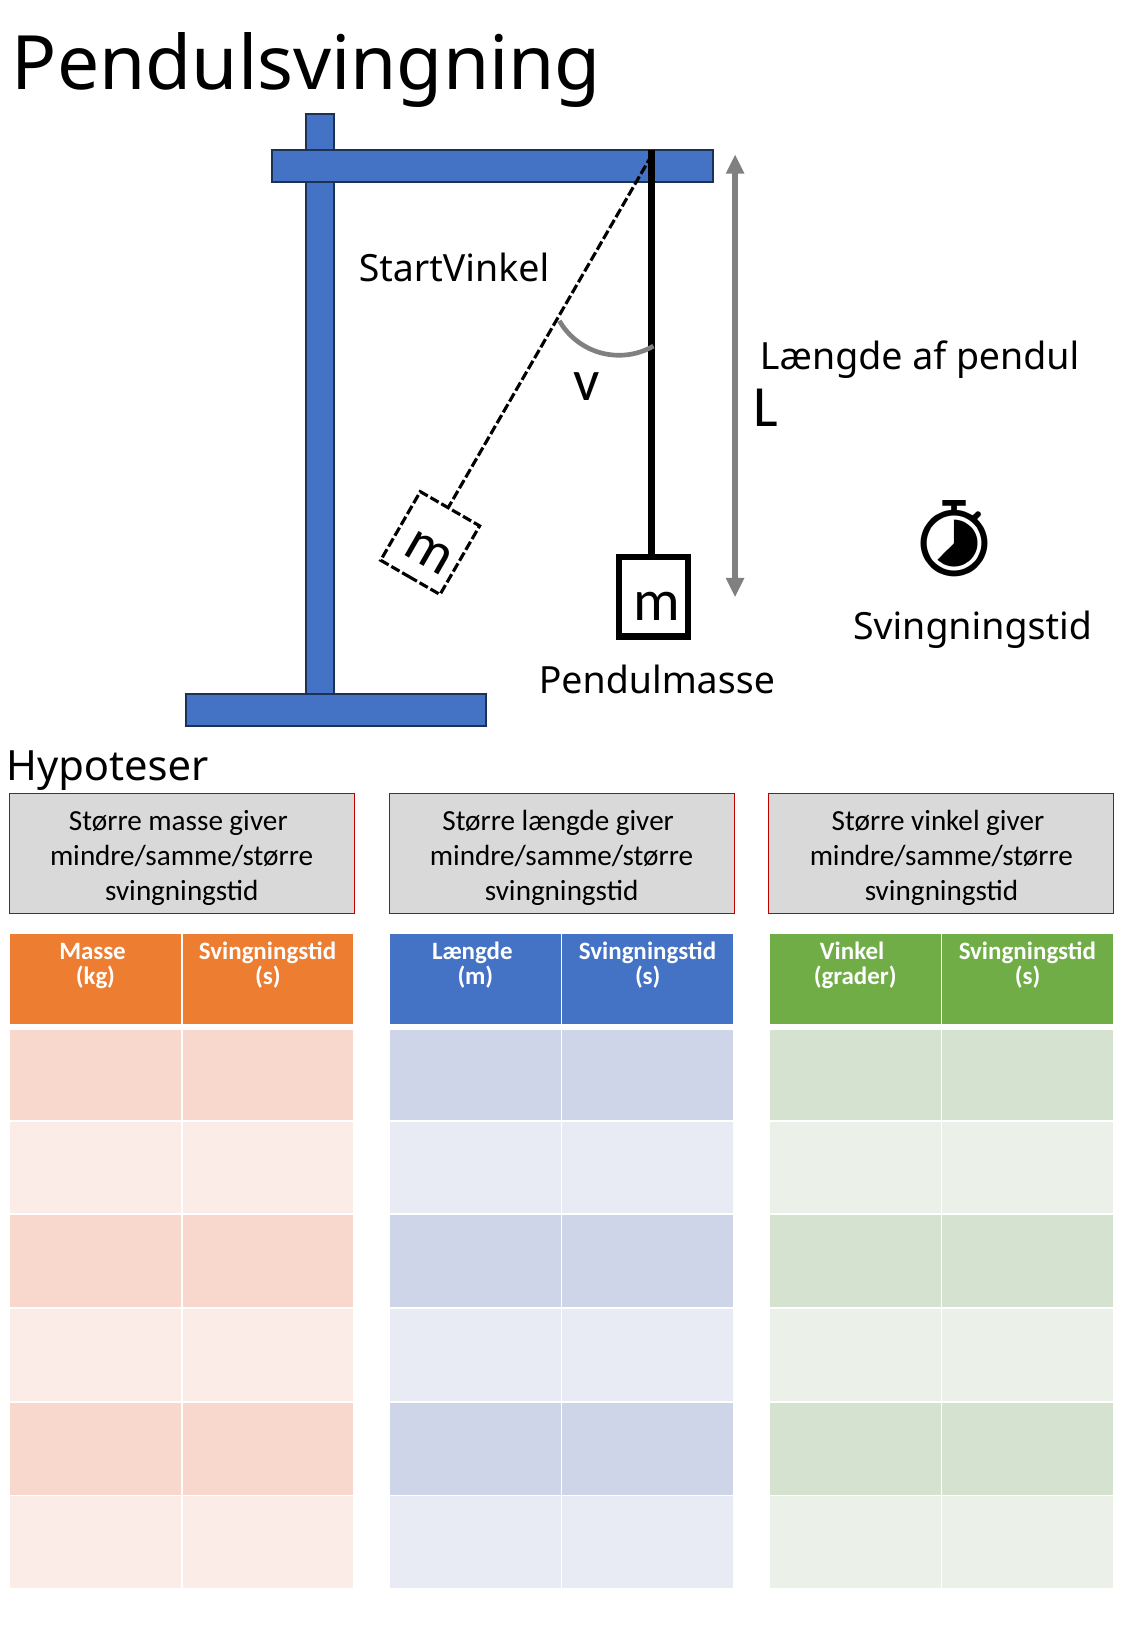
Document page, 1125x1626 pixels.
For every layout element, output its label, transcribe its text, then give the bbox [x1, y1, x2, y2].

text_box [185, 693, 487, 727]
text_box Svingningstid [838, 594, 1107, 655]
table_cell [770, 1403, 941, 1495]
table_cell [942, 1215, 1113, 1307]
table_cell [10, 1030, 181, 1120]
table_cell [770, 1122, 941, 1213]
table_header Svingningstid (s) [942, 934, 1113, 1024]
text_box Pendulmasse [523, 648, 790, 709]
text_box Større vinkel giver mindre/samme/større svingningstid [768, 793, 1114, 914]
text_box StartVinkel [344, 236, 497, 297]
table_cell [390, 1403, 561, 1495]
table_cell [770, 1496, 941, 1588]
table_cell [562, 1309, 733, 1401]
table_cell [942, 1403, 1113, 1495]
table_cell [942, 1496, 1113, 1588]
text_box [271, 149, 497, 183]
table_cell [942, 1122, 1113, 1213]
table_cell [10, 1309, 181, 1401]
table_cell [562, 1403, 733, 1495]
table_cell [390, 1215, 561, 1307]
table_cell [770, 1215, 941, 1307]
table_cell [10, 1403, 181, 1495]
table_cell [390, 1309, 561, 1401]
table_cell [562, 1496, 733, 1588]
table_cell [183, 1403, 353, 1495]
picture [907, 491, 1001, 585]
table_cell [183, 1309, 353, 1401]
table_cell [562, 1030, 733, 1120]
table_cell [390, 1122, 561, 1213]
table_cell [183, 1496, 353, 1588]
table_cell [562, 1122, 733, 1213]
text_box [567, 286, 651, 356]
table_cell [390, 1496, 561, 1588]
table_header Længde (m) [390, 934, 561, 1024]
text_box Større længde giver mindre/samme/større svingningstid [389, 793, 735, 914]
text_box Længde af pendul [745, 324, 1095, 385]
text_box Større masse giver mindre/samme/større svingningstid [9, 793, 355, 914]
table_cell [390, 1030, 561, 1120]
text_box [655, 149, 714, 183]
table_cell [10, 1496, 181, 1588]
text_box v [567, 334, 615, 420]
table_cell [770, 1030, 941, 1120]
text_box Pendulsvingning [0, 7, 616, 112]
text_box Hypoteser [0, 731, 224, 797]
table_cell [10, 1122, 181, 1213]
table_cell [942, 1030, 1113, 1120]
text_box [497, 123, 567, 611]
table_cell [562, 1215, 733, 1307]
table_cell [183, 1215, 353, 1307]
text_box [305, 113, 335, 149]
table_cell [10, 1215, 181, 1307]
table_header Svingningstid (s) [183, 934, 353, 1024]
table_header Svingningstid (s) [562, 934, 733, 1024]
text_box [567, 149, 651, 183]
table_cell [942, 1309, 1113, 1401]
table_cell [770, 1309, 941, 1401]
text_box L [738, 361, 793, 446]
table_header Masse (kg) [10, 934, 181, 1024]
table_cell [183, 1030, 353, 1120]
text_box m [618, 556, 689, 637]
table_cell [183, 1122, 353, 1213]
text_box [305, 183, 335, 695]
table_header Vinkel (grader) [770, 934, 941, 1024]
